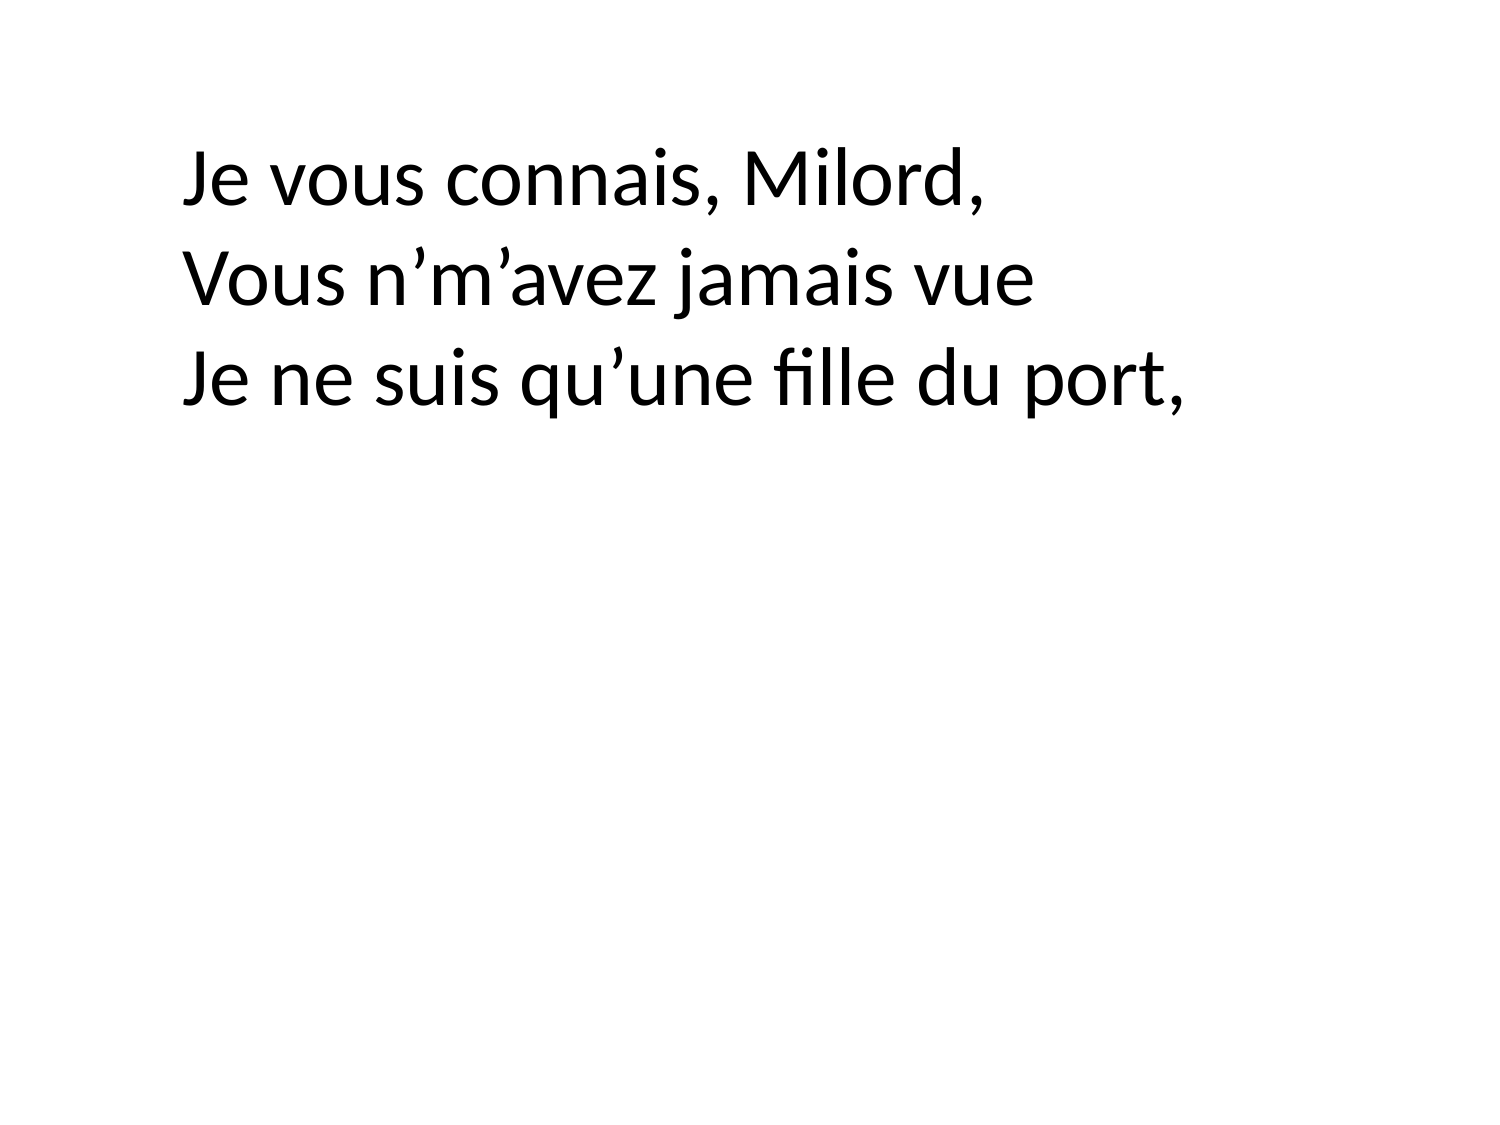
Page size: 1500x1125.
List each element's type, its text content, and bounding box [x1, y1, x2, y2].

text_box Je vous connais, Milord, Vous n’m’avez jamais vue Je ne suis qu’une fille du port, [167, 114, 1204, 530]
